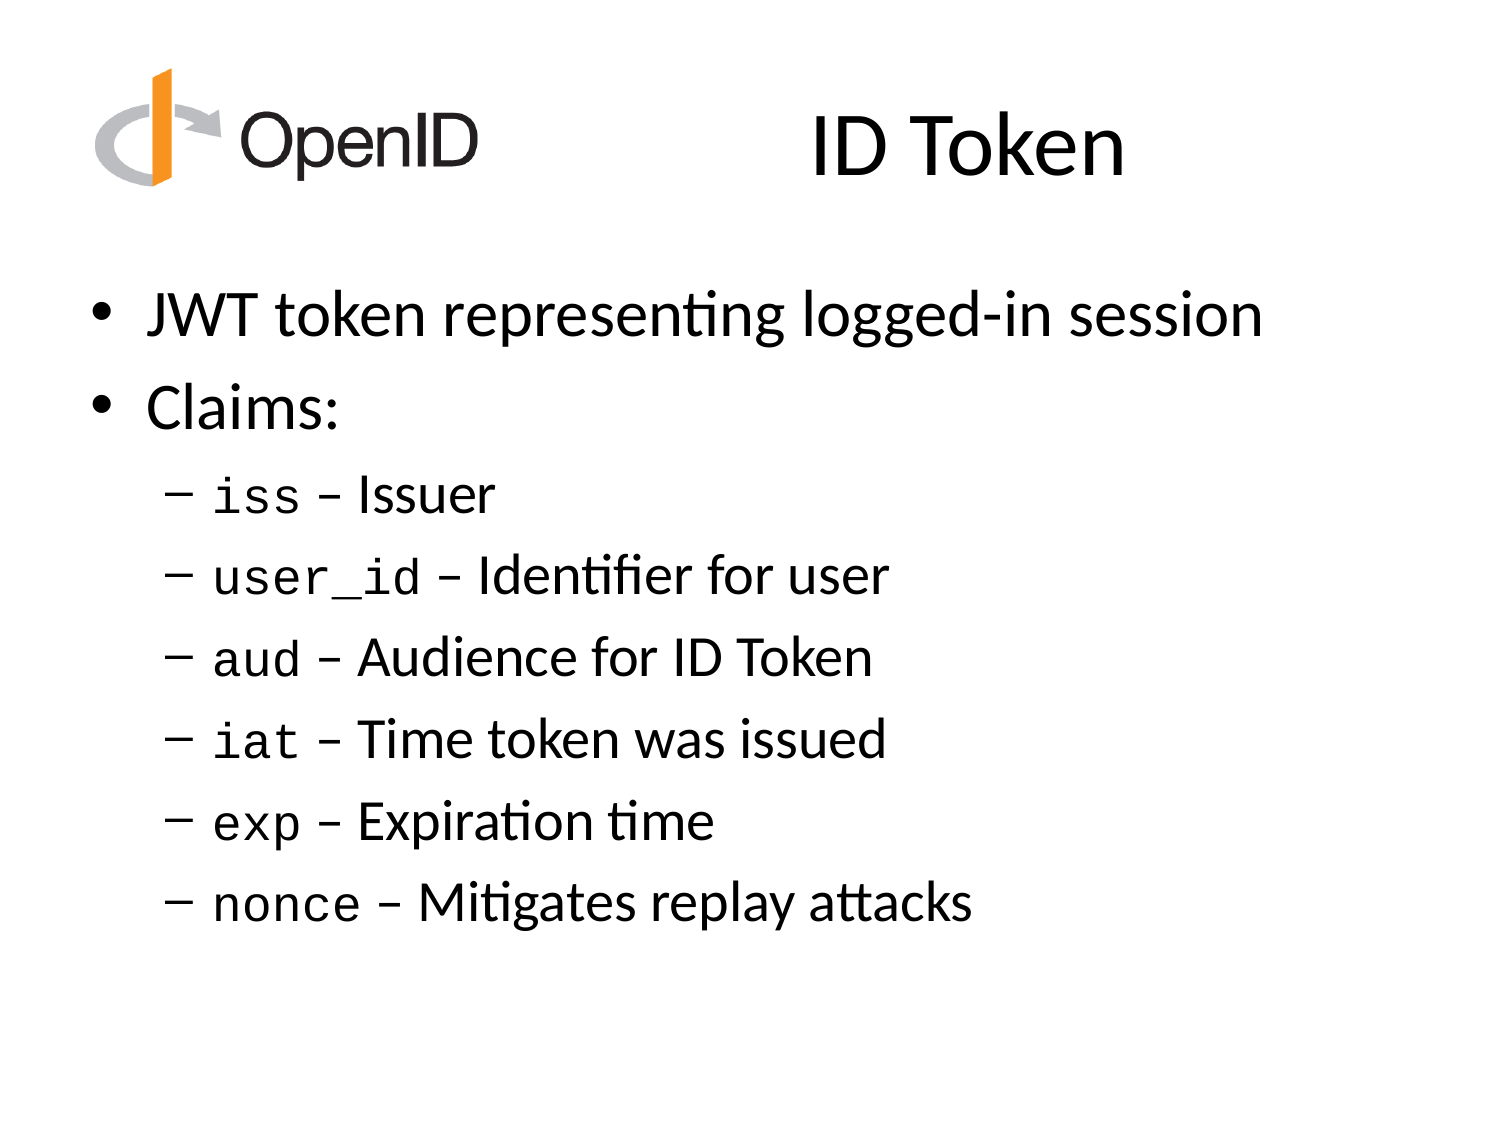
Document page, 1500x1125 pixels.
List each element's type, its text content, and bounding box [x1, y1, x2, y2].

picture [64, 44, 513, 225]
list JWT token representing logged-in session Claims: iss – Issuer user_id – Identifier for user aud – Audience for ID Token iat – Time token was issued exp – Expiration time nonce – Mitigates replay attacks [75, 262, 1425, 1005]
title ID Token [512, 45, 1425, 233]
